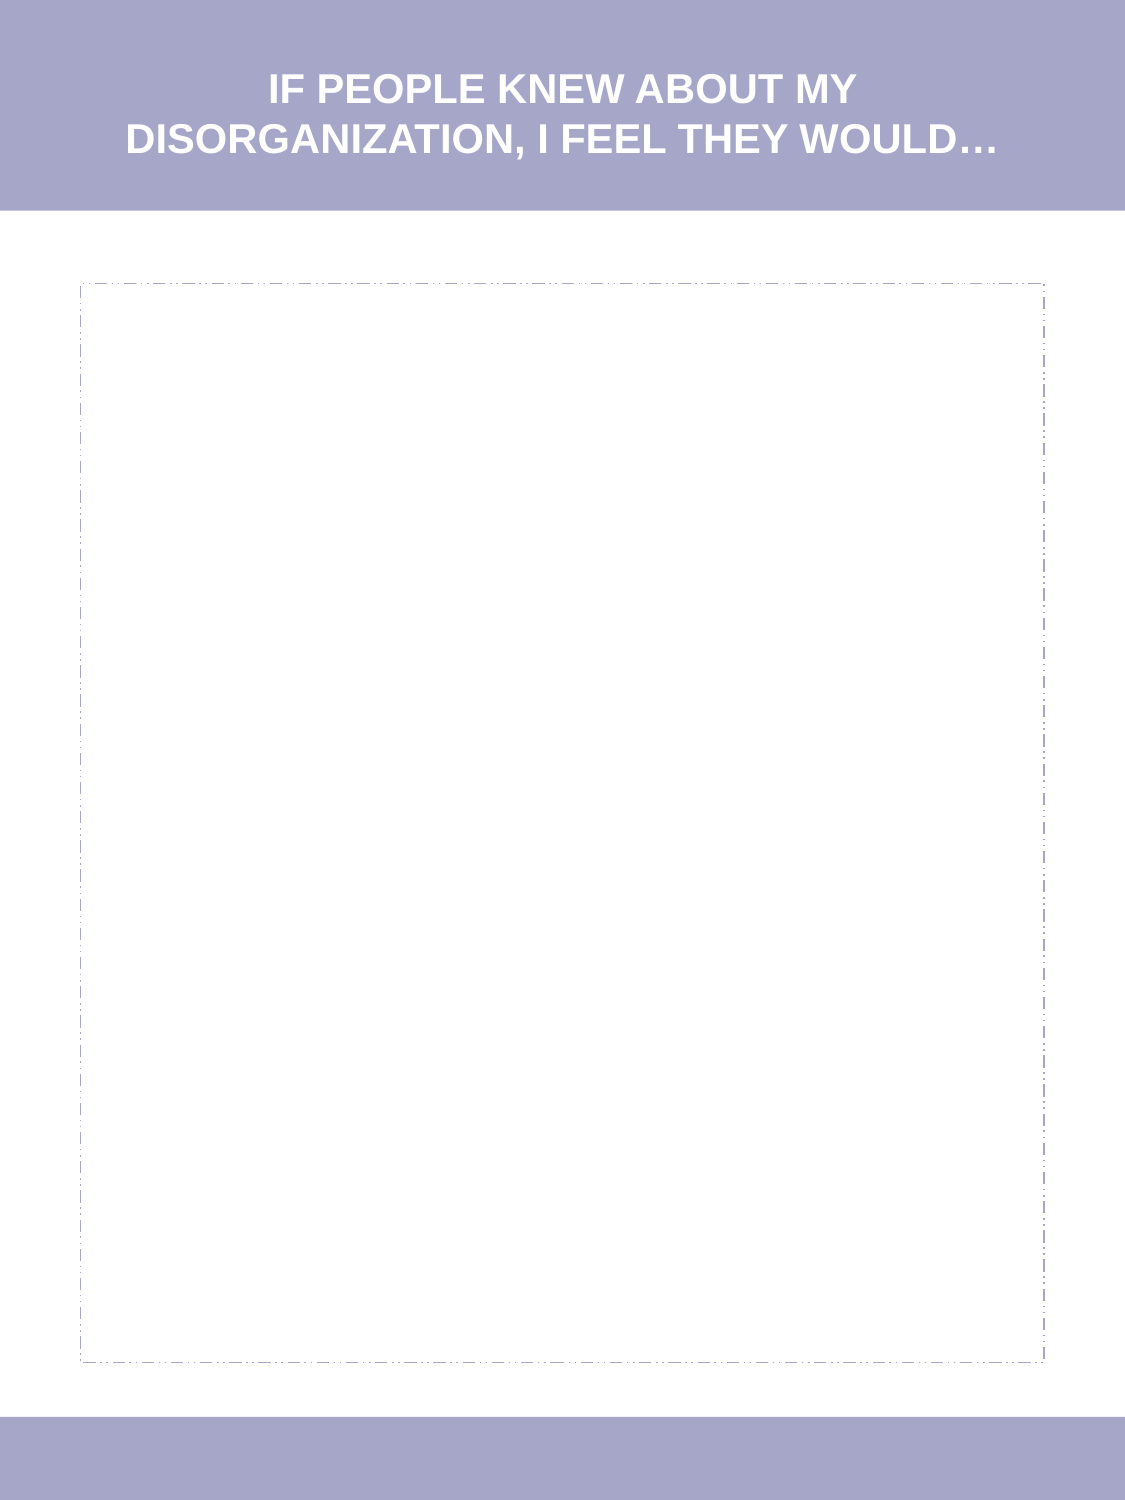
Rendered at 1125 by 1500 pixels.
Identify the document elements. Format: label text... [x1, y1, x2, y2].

text_box [79, 281, 1046, 1365]
text_box [0, 0, 1125, 213]
text_box IF PEOPLE KNEW ABOUT MY DISORGANIZATION, I FEEL THEY WOULD… [80, 54, 1045, 170]
text_box [0, 1415, 1125, 1500]
